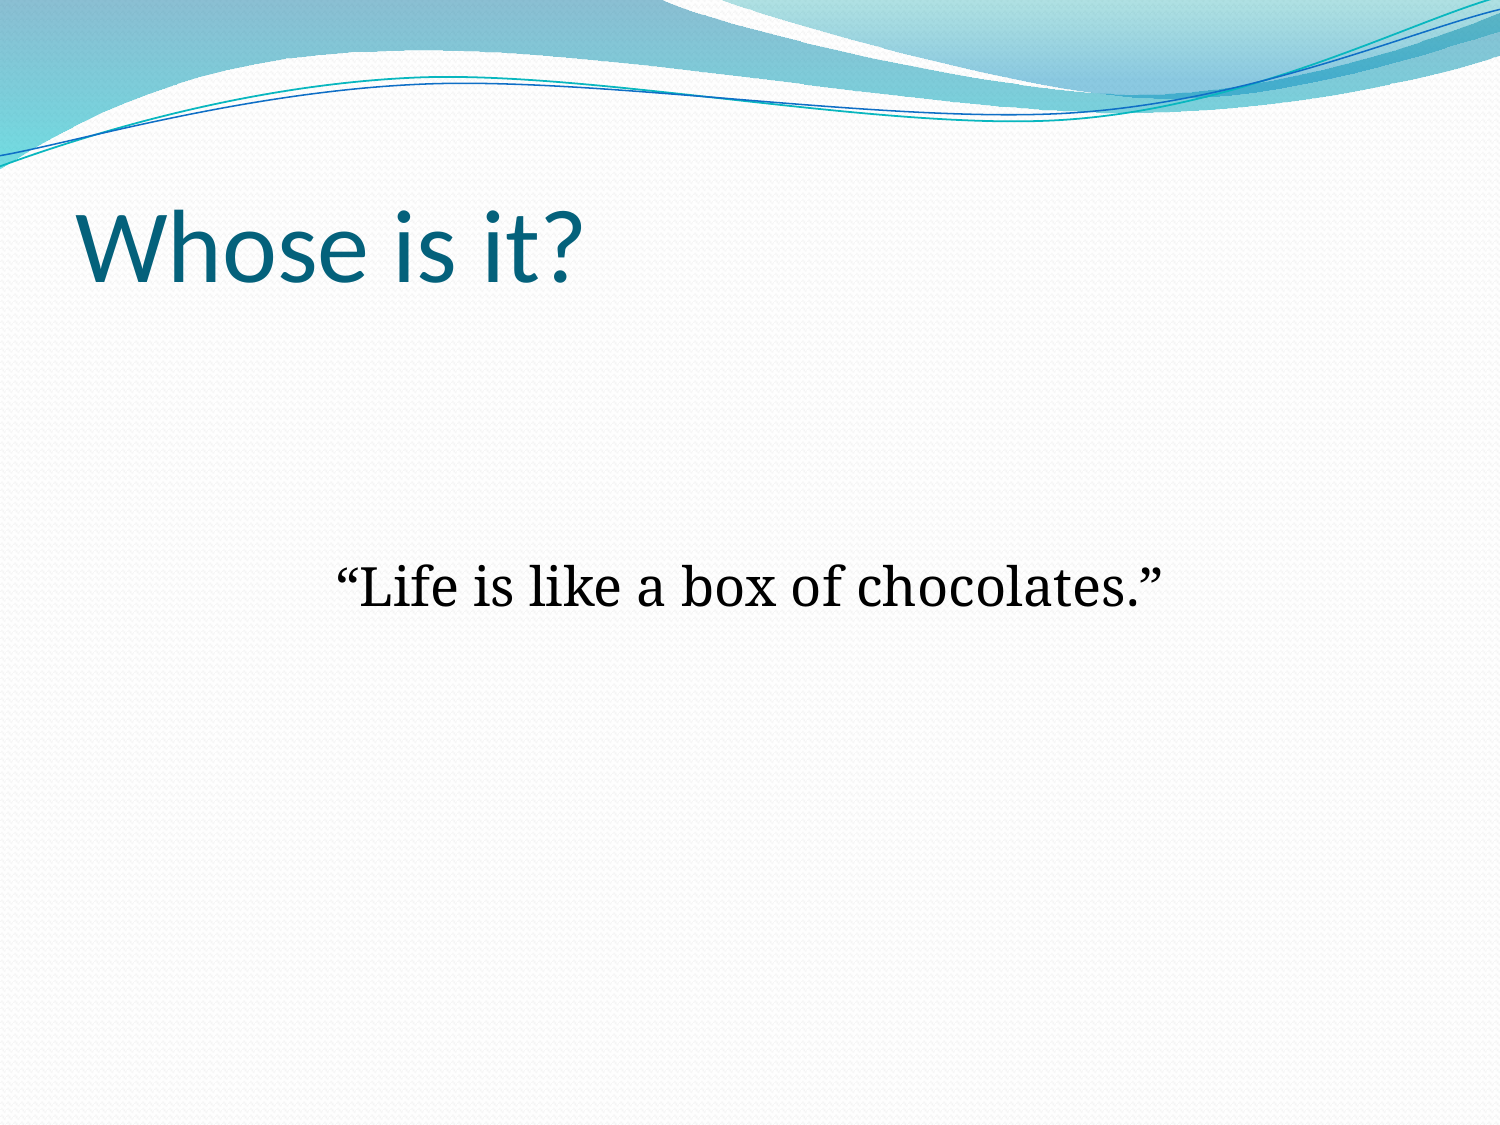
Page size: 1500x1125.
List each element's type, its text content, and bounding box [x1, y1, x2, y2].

title Whose is it? [74, 115, 1426, 304]
list “Life is like a box of chocolates.” [74, 317, 1426, 1038]
